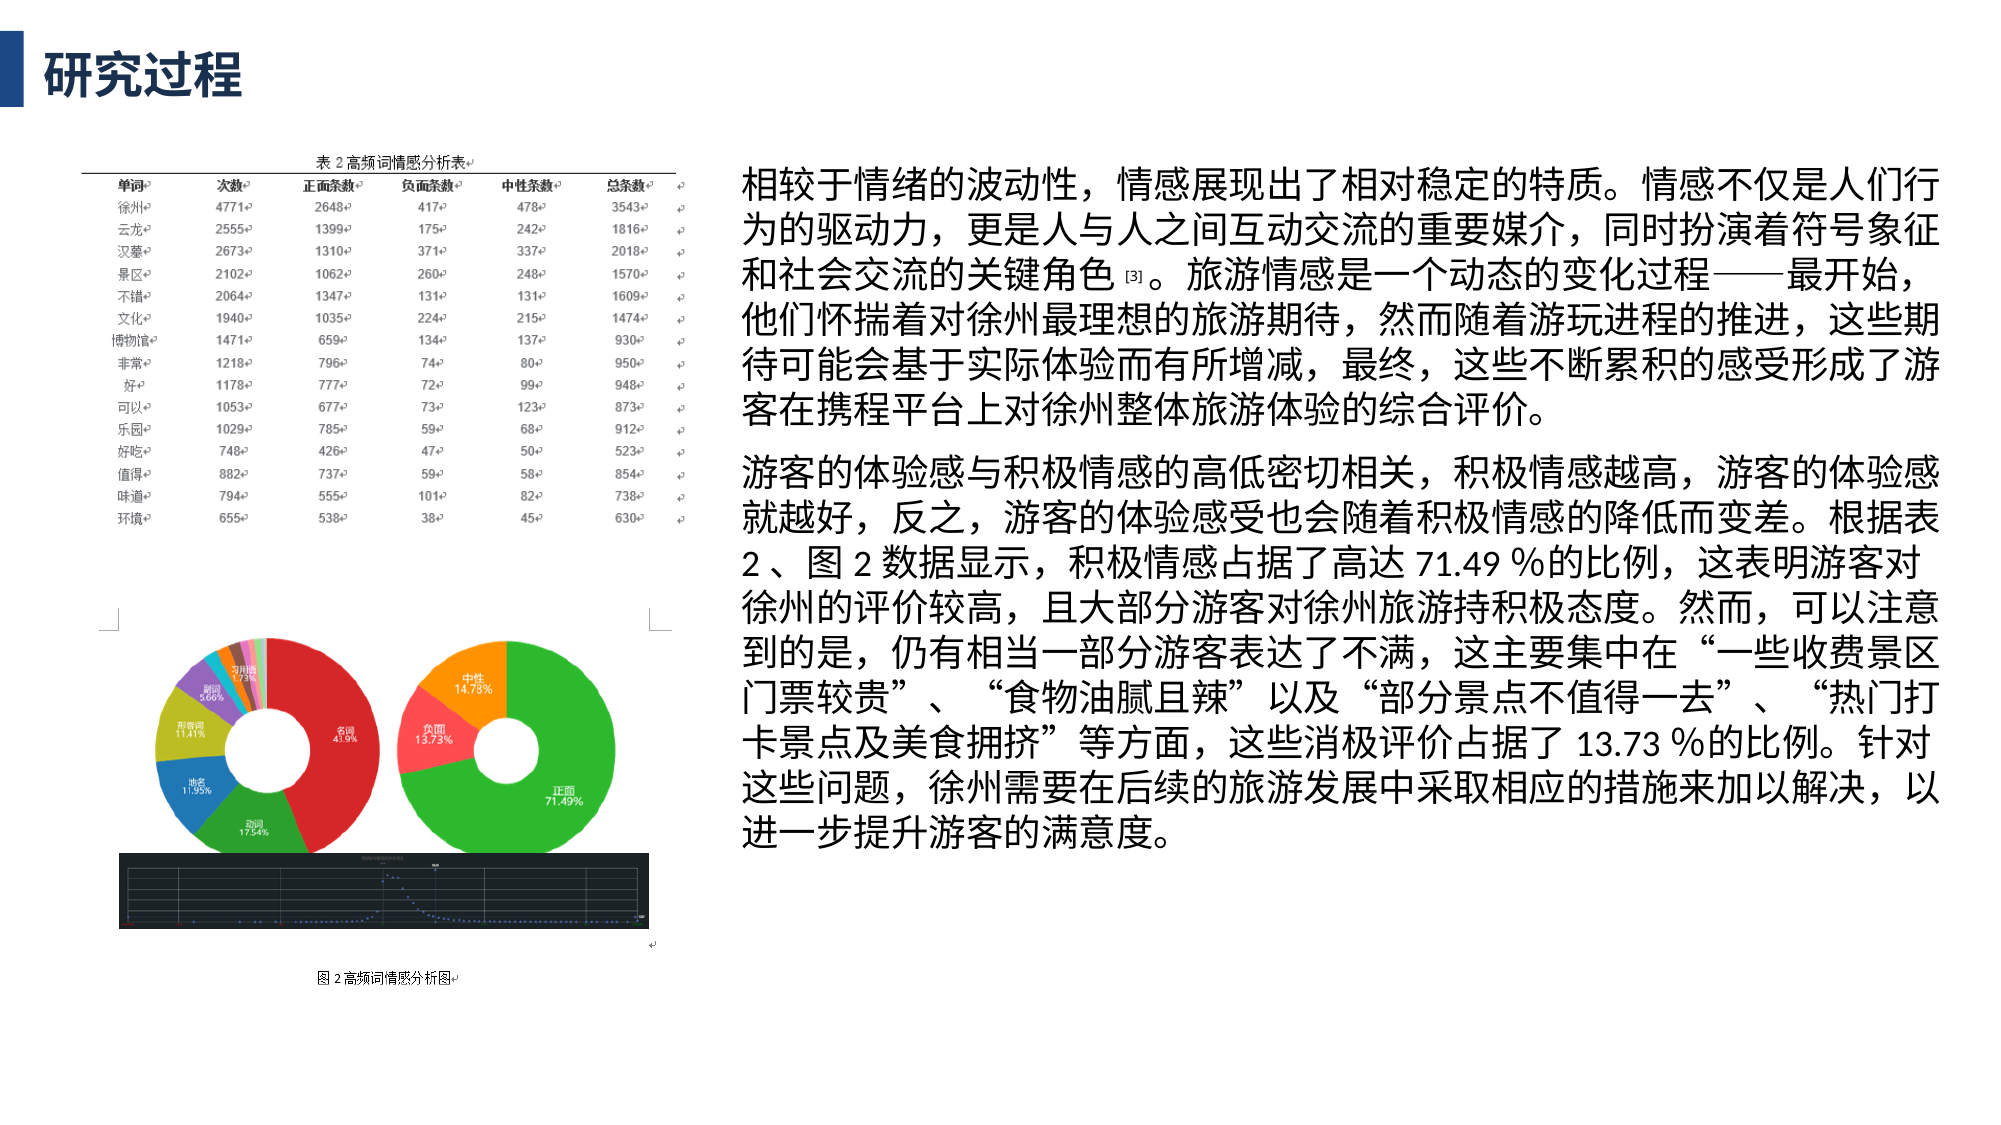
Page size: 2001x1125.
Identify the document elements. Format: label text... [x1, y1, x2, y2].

text_box 研究过程 [28, 36, 462, 111]
text_box 相较于情绪的波动性，情感展现出了相对稳定的特质。情感不仅是人们行为的驱动力，更是人与人之间互动交流的重要媒介，同时扮演着符号象征和社会交流的关键角色[3]。旅游情感是一个动态的变化过程——最开始，他们怀揣着对徐州最理想的旅游期待，然而随着游玩进程的推进，这些期待可能会基于实际体验而有所增减，最终，这些不断累积的感受形成了游客在携程平台上对徐州整体旅游体验的综合评价。 游客的体验感与积极情感的高低密切相关，积极情感越高，游客的体验感就越好，反之，游客的体验感受也会随着积极情感的降低而变差。根据表2、图2数据显示，积极情感占据了高达71.49％的比例，这表明游客对徐州的评价较高，且大部分游客对徐州旅游持积极态度。然而，可以注意到的是，仍有相当一部分游客表达了不满，这主要集中在“一些收费景区门票较贵”、“食物油腻且辣”以及“部分景点不值得一去”、“热门打卡景点及美食拥挤”等方面，这些消极评价占据了13.73％的比例。针对这些问题，徐州需要在后续的旅游发展中采取相应的措施来加以解决，以进一步提升游客的满意度。 [726, 154, 1973, 907]
picture [99, 604, 689, 1000]
text_box [0, 30, 24, 107]
picture [67, 153, 701, 532]
